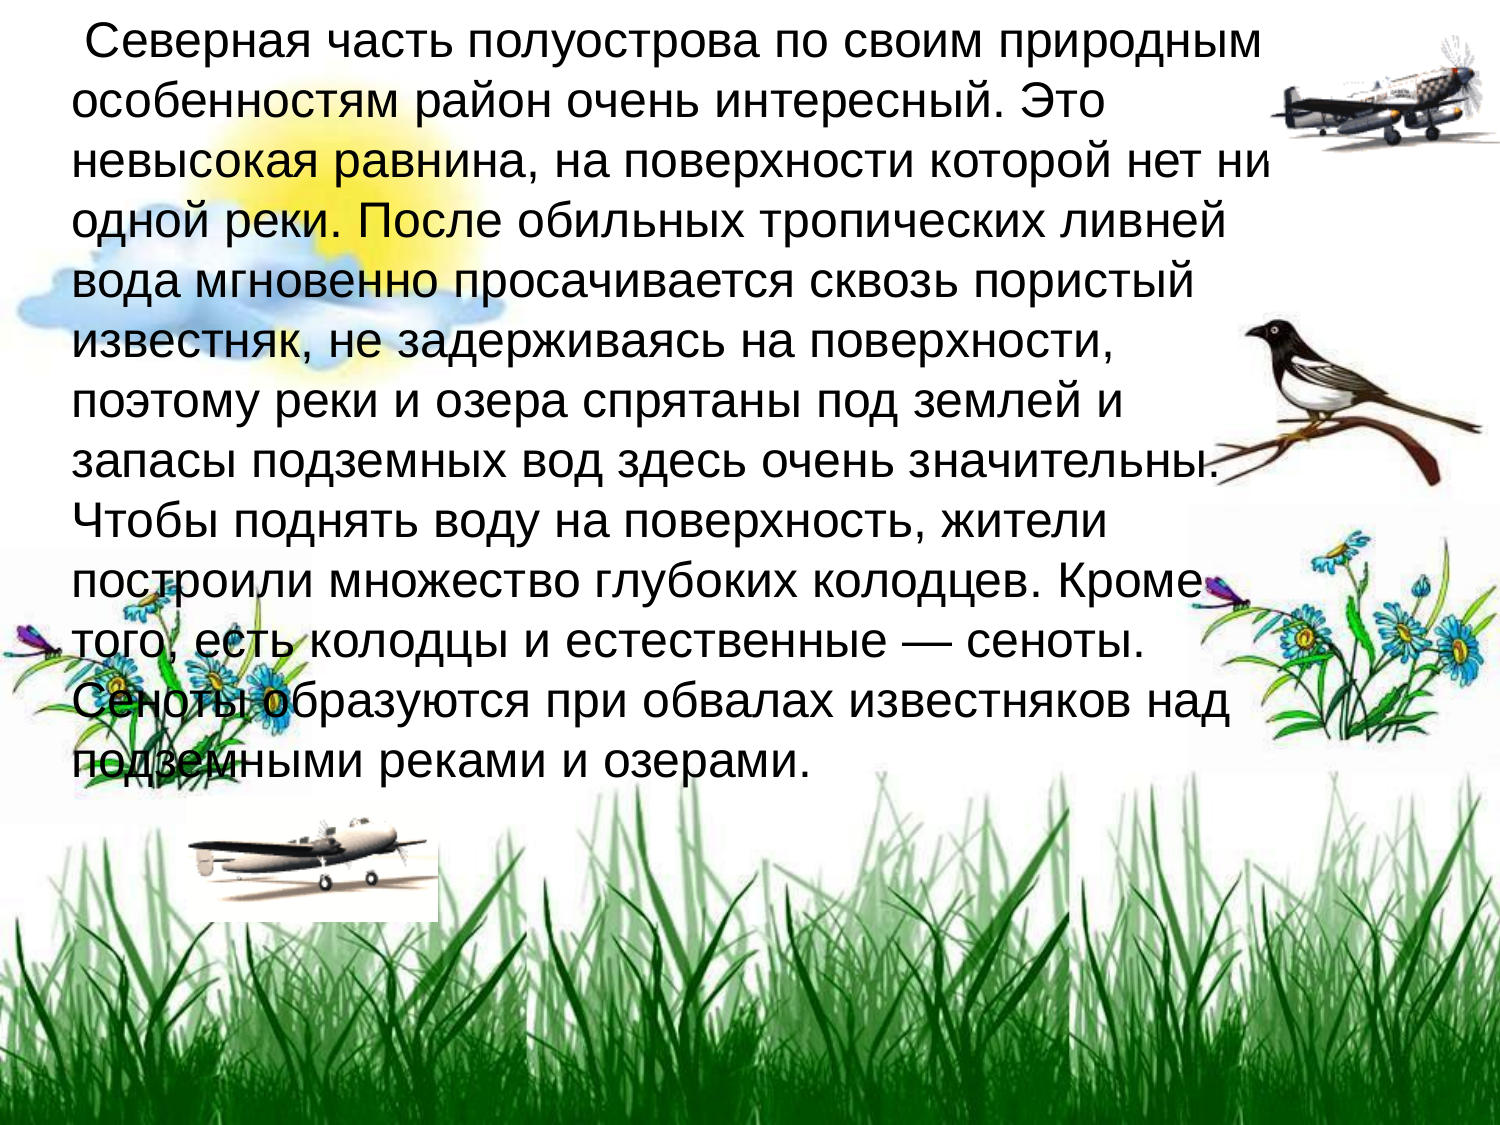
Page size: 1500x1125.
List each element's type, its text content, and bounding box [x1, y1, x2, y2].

picture [187, 796, 438, 923]
picture [0, 0, 1500, 1125]
list Северная часть полуострова по своим природным особенностям район очень интересный. Это невысокая равнина, на поверхности которой нет ни одной реки. После обильных тропических ливней вода мгновенно просачивается сквозь пористый известняк, не задерживаясь на поверхности, поэтому реки и озера спрятаны под землей и запасы подземных вод здесь очень значительны. Чтобы поднять воду на поверхность, жители построили множество глубоких колодцев. Кроме того, есть колодцы и естественные — сеноты. Сеноты образуются при обвалах известняков над подземными реками и озерами. [0, 0, 1302, 1006]
